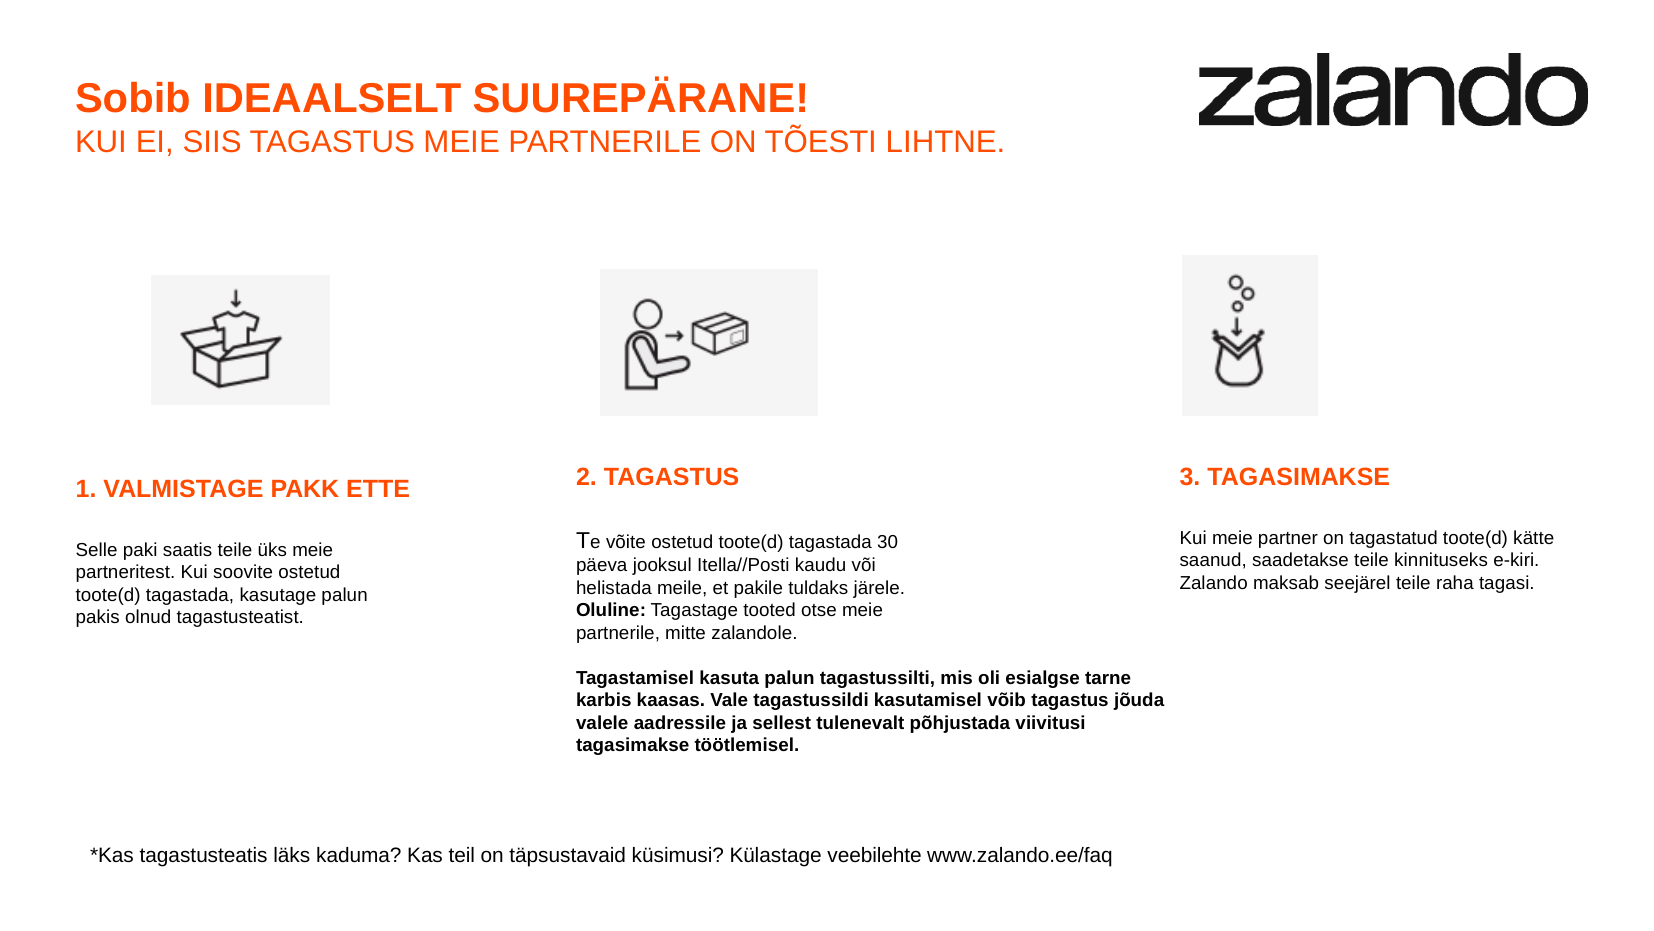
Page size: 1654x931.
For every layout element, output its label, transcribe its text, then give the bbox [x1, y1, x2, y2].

picture [151, 275, 331, 406]
text_box Sobib IDEAALSELT SUUREPÄRANE! KUI EI, SIIS TAGASTUS MEIE PARTNERILE ON TÕESTI LIHTNE. [74, 36, 1563, 193]
picture [599, 269, 818, 416]
text_box 1. VALMISTAGE PAKK ETTE Selle paki saatis teile üks meie partneritest. Kui soovite ostetud toote(d) tagastada, kasutage palun pakis olnud tagastusteatist. [60, 465, 561, 648]
text_box 3. TAGASIMAKSE Kui meie partner on tagastatud toote(d) kätte saanud, saadetakse teile kinnituseks e-kiri. Zalando maksab seejärel teile raha tagasi. [1164, 453, 1654, 610]
text_box *Kas tagastusteatis läks kaduma? Kas teil on täpsustavaid küsimusi? Külastage veebilehte www.zalando.ee/faq [75, 744, 1590, 885]
text_box 2. TAGASTUS Te võite ostetud toote(d) tagastada 30 päeva jooksul Itella//Posti kaudu või helistada meile, et pakile tuldaks järele. Oluline: Tagastage tooted otse meie partnerile, mitte zalandole. Tagastamisel kasuta palun tagastussilti, mis oli esialgse tarne karbis kaasas. Vale tagastussildi kasutamisel võib tagastus jõuda valele aadressile ja sellest tulenevalt põhjustada viivitusi tagasimakse töötlemisel. [561, 453, 1200, 744]
picture [1199, 53, 1588, 126]
picture [1181, 255, 1318, 416]
